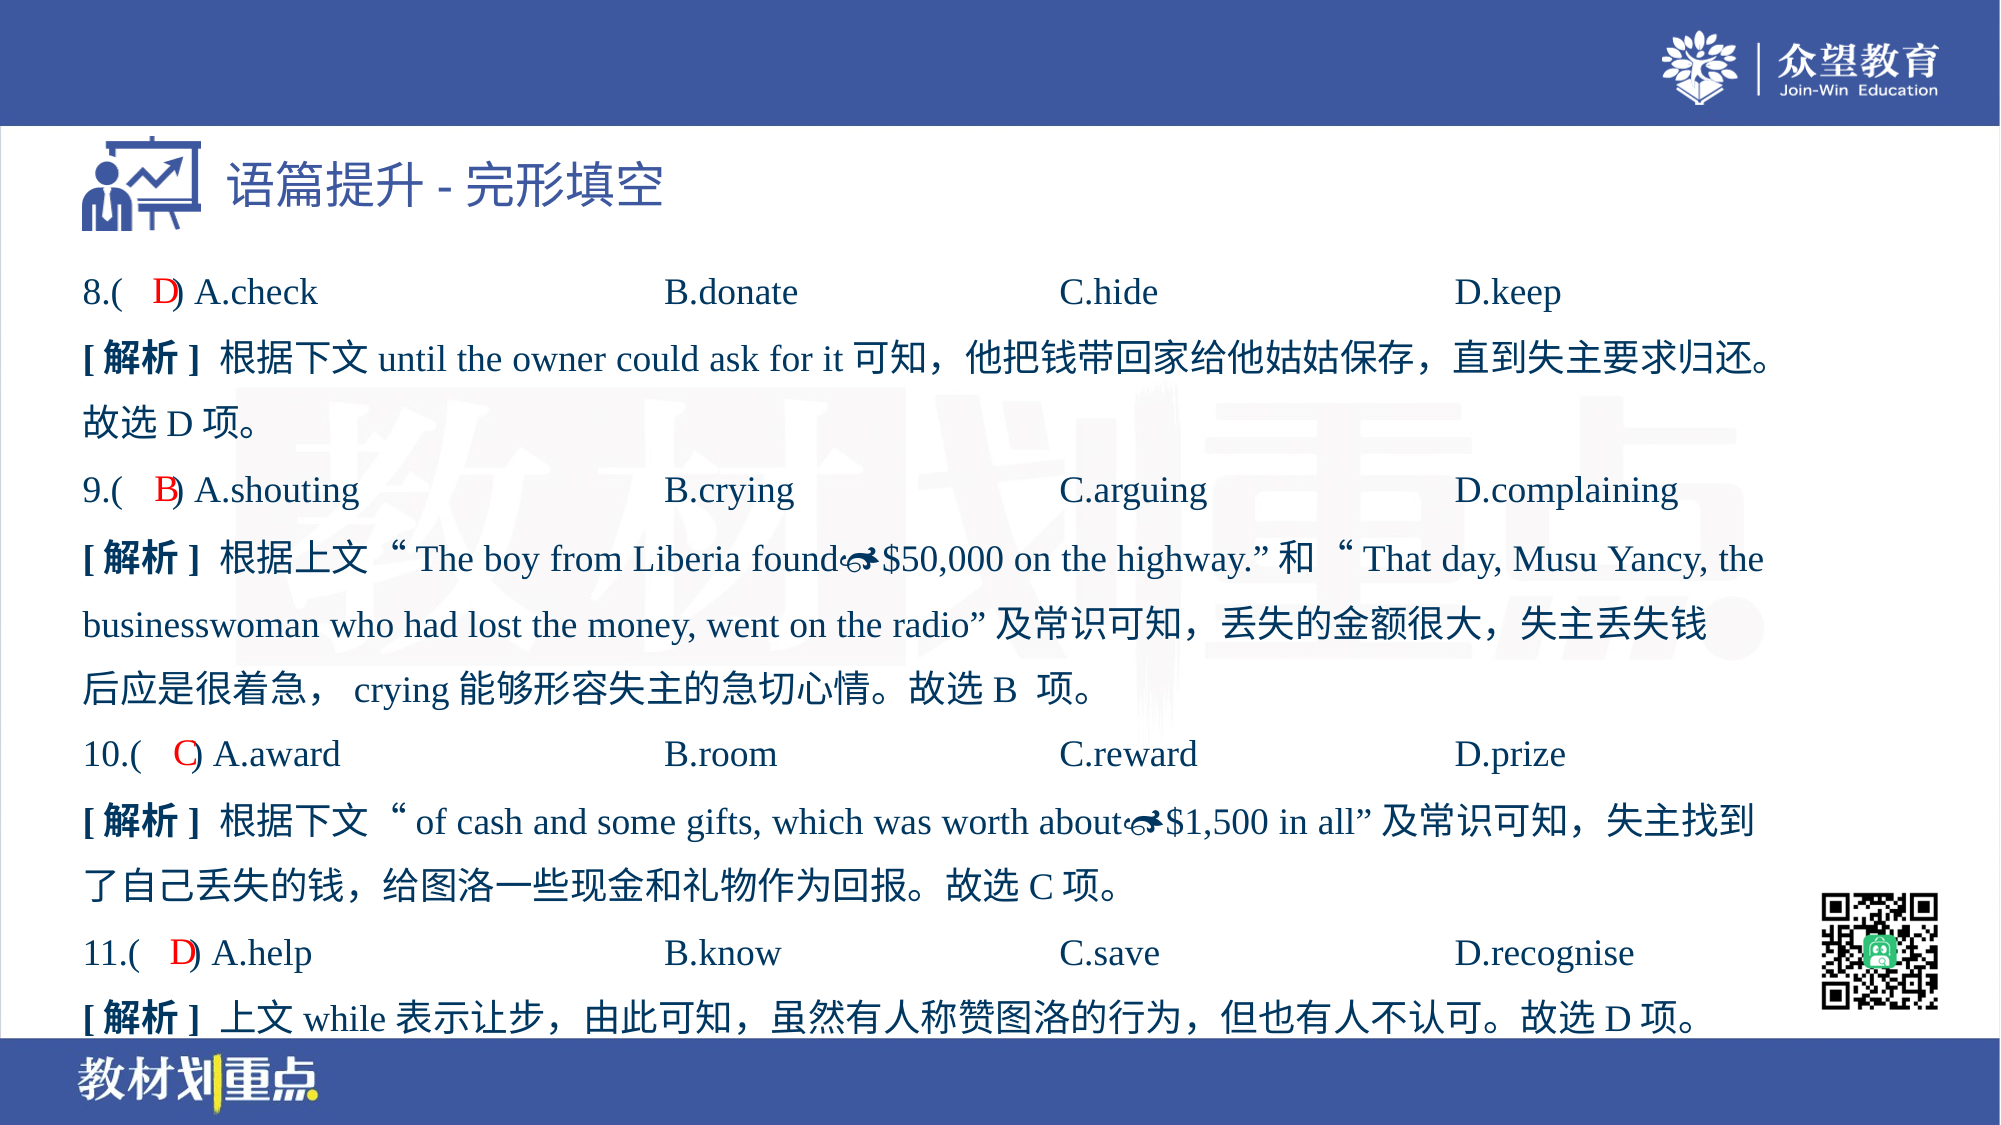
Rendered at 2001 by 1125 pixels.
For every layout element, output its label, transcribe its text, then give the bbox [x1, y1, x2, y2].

text_box [解析] 上文while表示让步，由此可知，虽然有人称赞图洛的行为，但也有人不认可。故选D项。 [82, 974, 1817, 1032]
text_box 10.( ) A.award B.room C.reward D.prize [82, 709, 159, 767]
text_box [解析] 根据下文until the owner could ask for it可知，他把钱带回家给他姑姑保存，直到失主要求归还。 故选D项。 [82, 312, 1817, 438]
text_box [解析] 根据上文“The boy from Liberia found$50,000 on the highway.”和“That day, Musu Yancy, the businesswoman who had lost the money, went on the radio”及常识可知，丢失的金额很大，失主丢失钱 后应是很着急，crying能够形容失主的急切心情。故选B 项。 [82, 511, 1817, 703]
text_box C [159, 708, 212, 767]
text_box 10.( ) A.award B.room C.reward D.prize [212, 709, 1817, 767]
text_box 9.( ) A.shouting B.crying C.arguing D.complaining [82, 445, 1817, 504]
text_box D [155, 907, 211, 966]
picture [0, 0, 2000, 1125]
text_box 11.( ) A.help B.know C.save D.recognise [82, 908, 1817, 967]
text_box B [140, 444, 193, 503]
text_box [解析] 根据下文“of cash and some gifts, which was worth about$1,500 in all”及常识可知，失主找到 了自己丢失的钱，给图洛一些现金和礼物作为回报。故选C项。 [82, 775, 1817, 901]
text_box 8.( ) A.check B.donate C.hide D.keep [82, 247, 1817, 306]
text_box D [138, 246, 193, 305]
